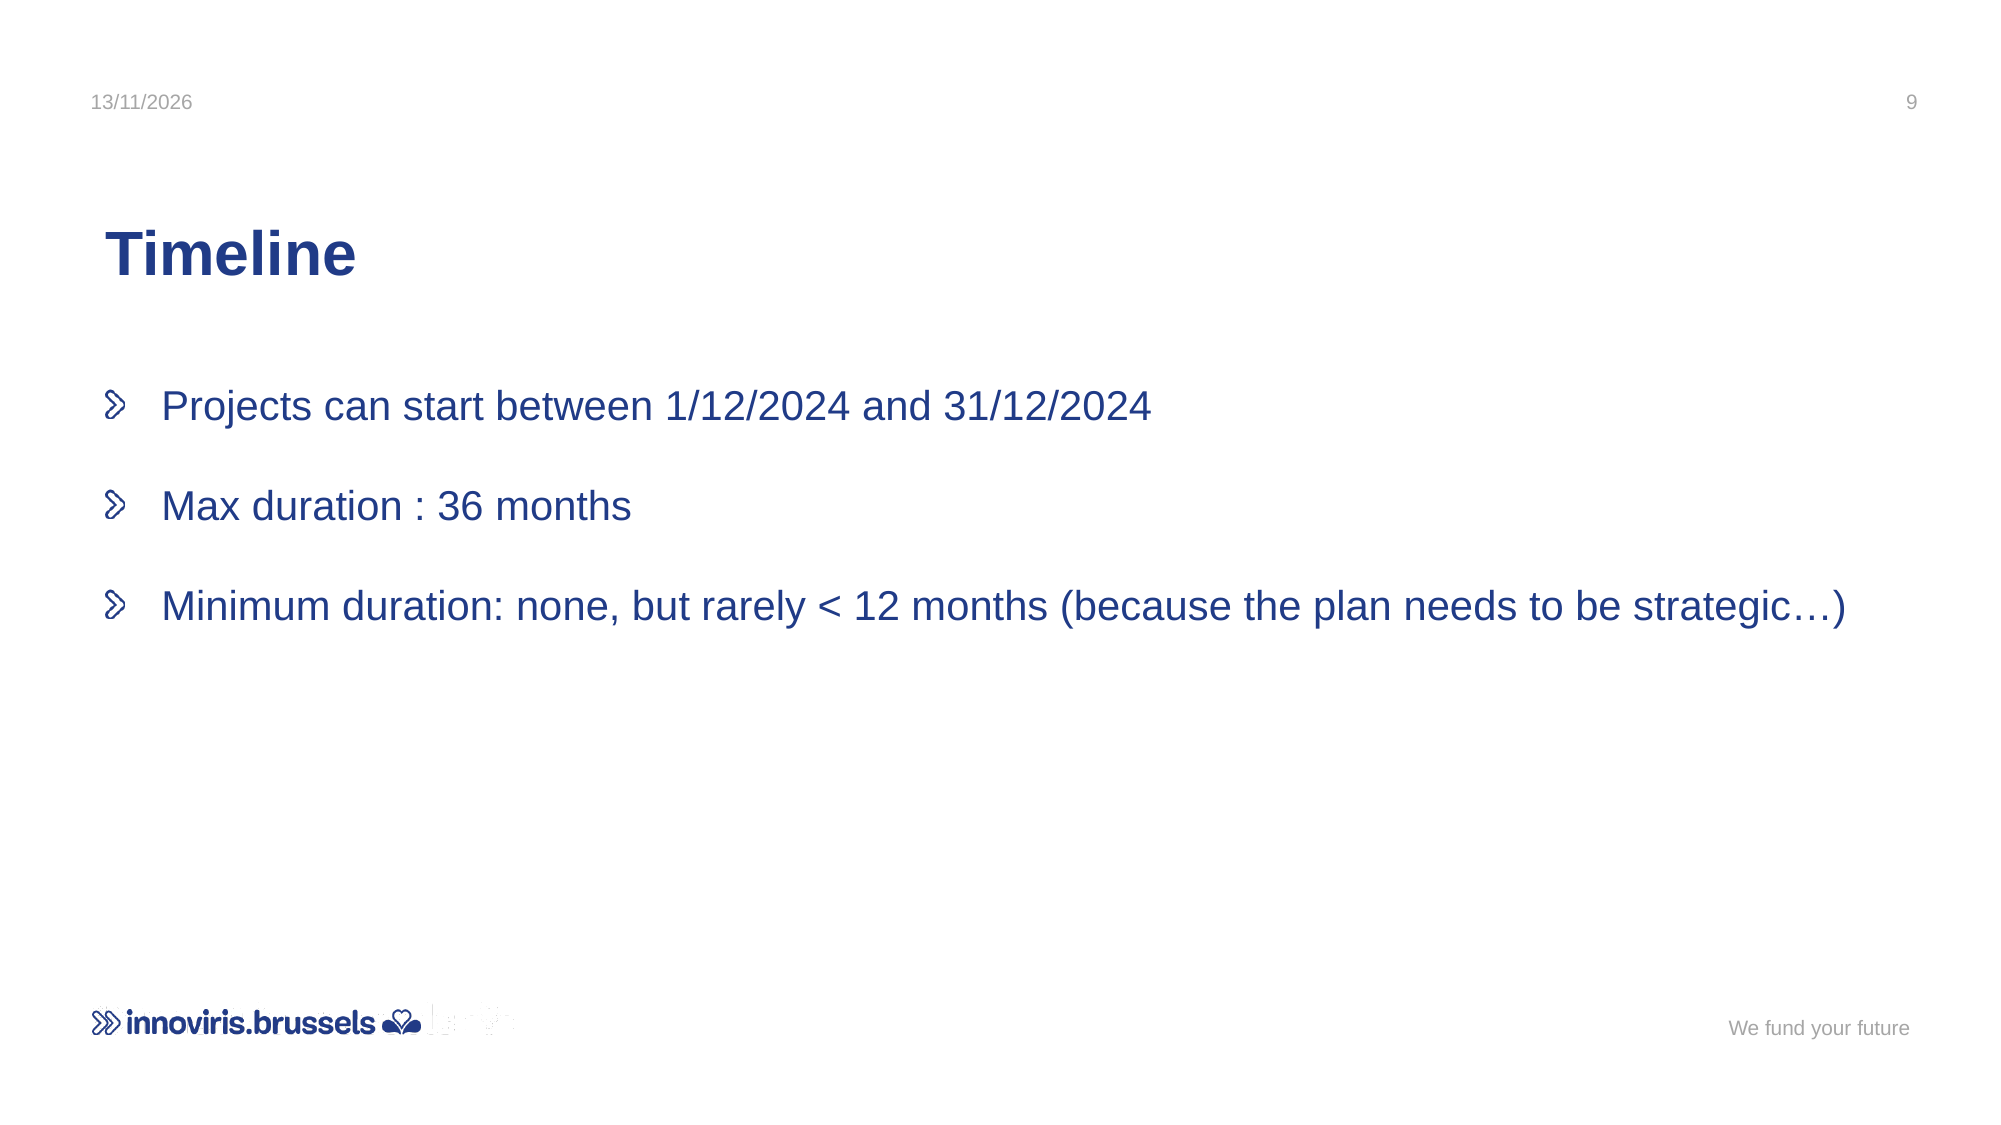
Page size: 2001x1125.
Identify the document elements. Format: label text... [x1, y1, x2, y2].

picture [90, 1002, 514, 1035]
picture [105, 489, 125, 519]
picture [105, 389, 125, 419]
list Projects can start between 1/12/2024 and 31/12/2024 Max duration : 36 months Minimum duration: none, but rarely < 12 months (because the plan needs to be strategic…) [90, 371, 1910, 690]
footer We fund your future [1250, 996, 1926, 1057]
slide_number 9 [1482, 70, 1933, 131]
list Timeline [90, 205, 1910, 297]
picture [105, 589, 125, 619]
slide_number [75, 70, 526, 131]
